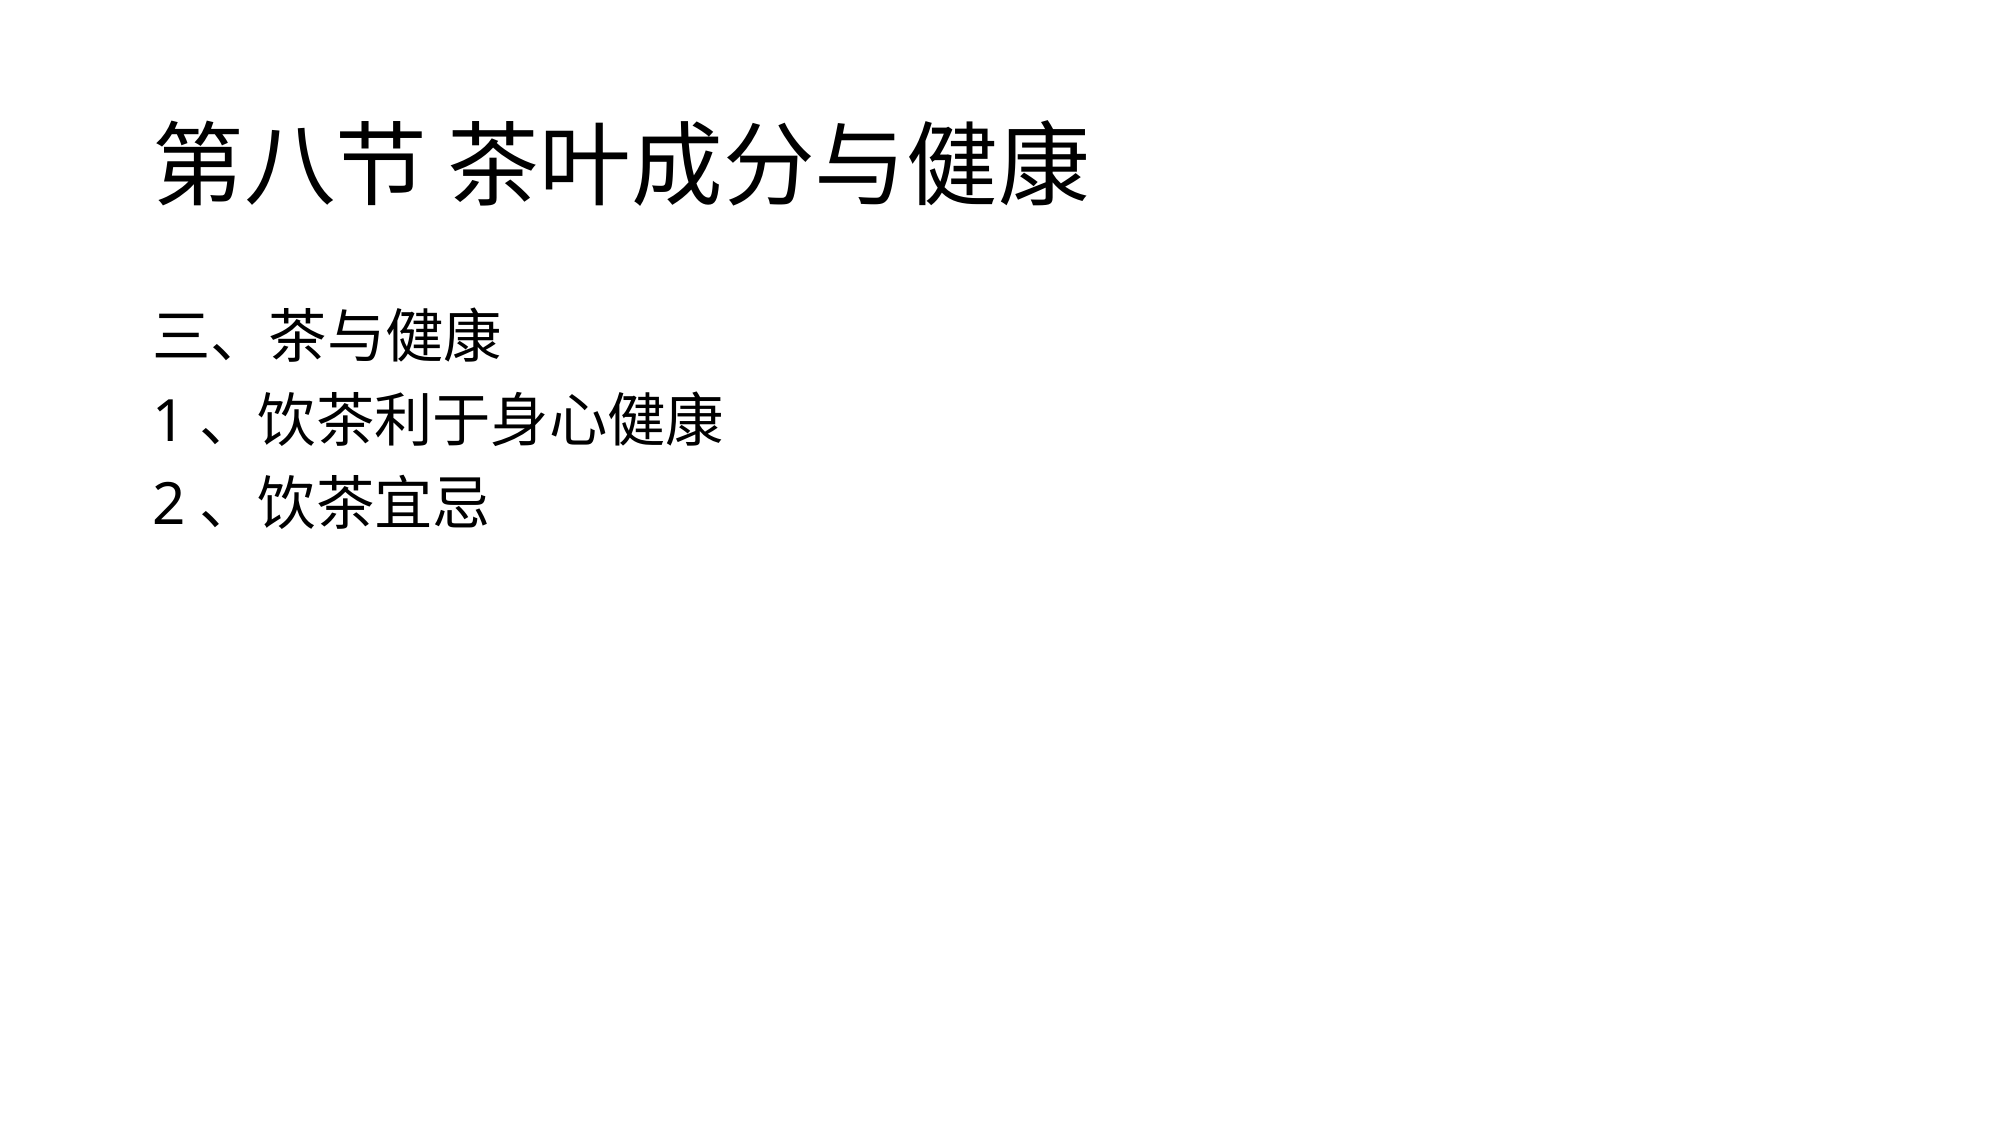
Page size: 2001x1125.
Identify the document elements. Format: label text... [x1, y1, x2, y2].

title 第八节 茶叶成分与健康 [137, 59, 1863, 278]
list 三、茶与健康 1、饮茶利于身心健康 2、饮茶宜忌 [137, 299, 1863, 1014]
